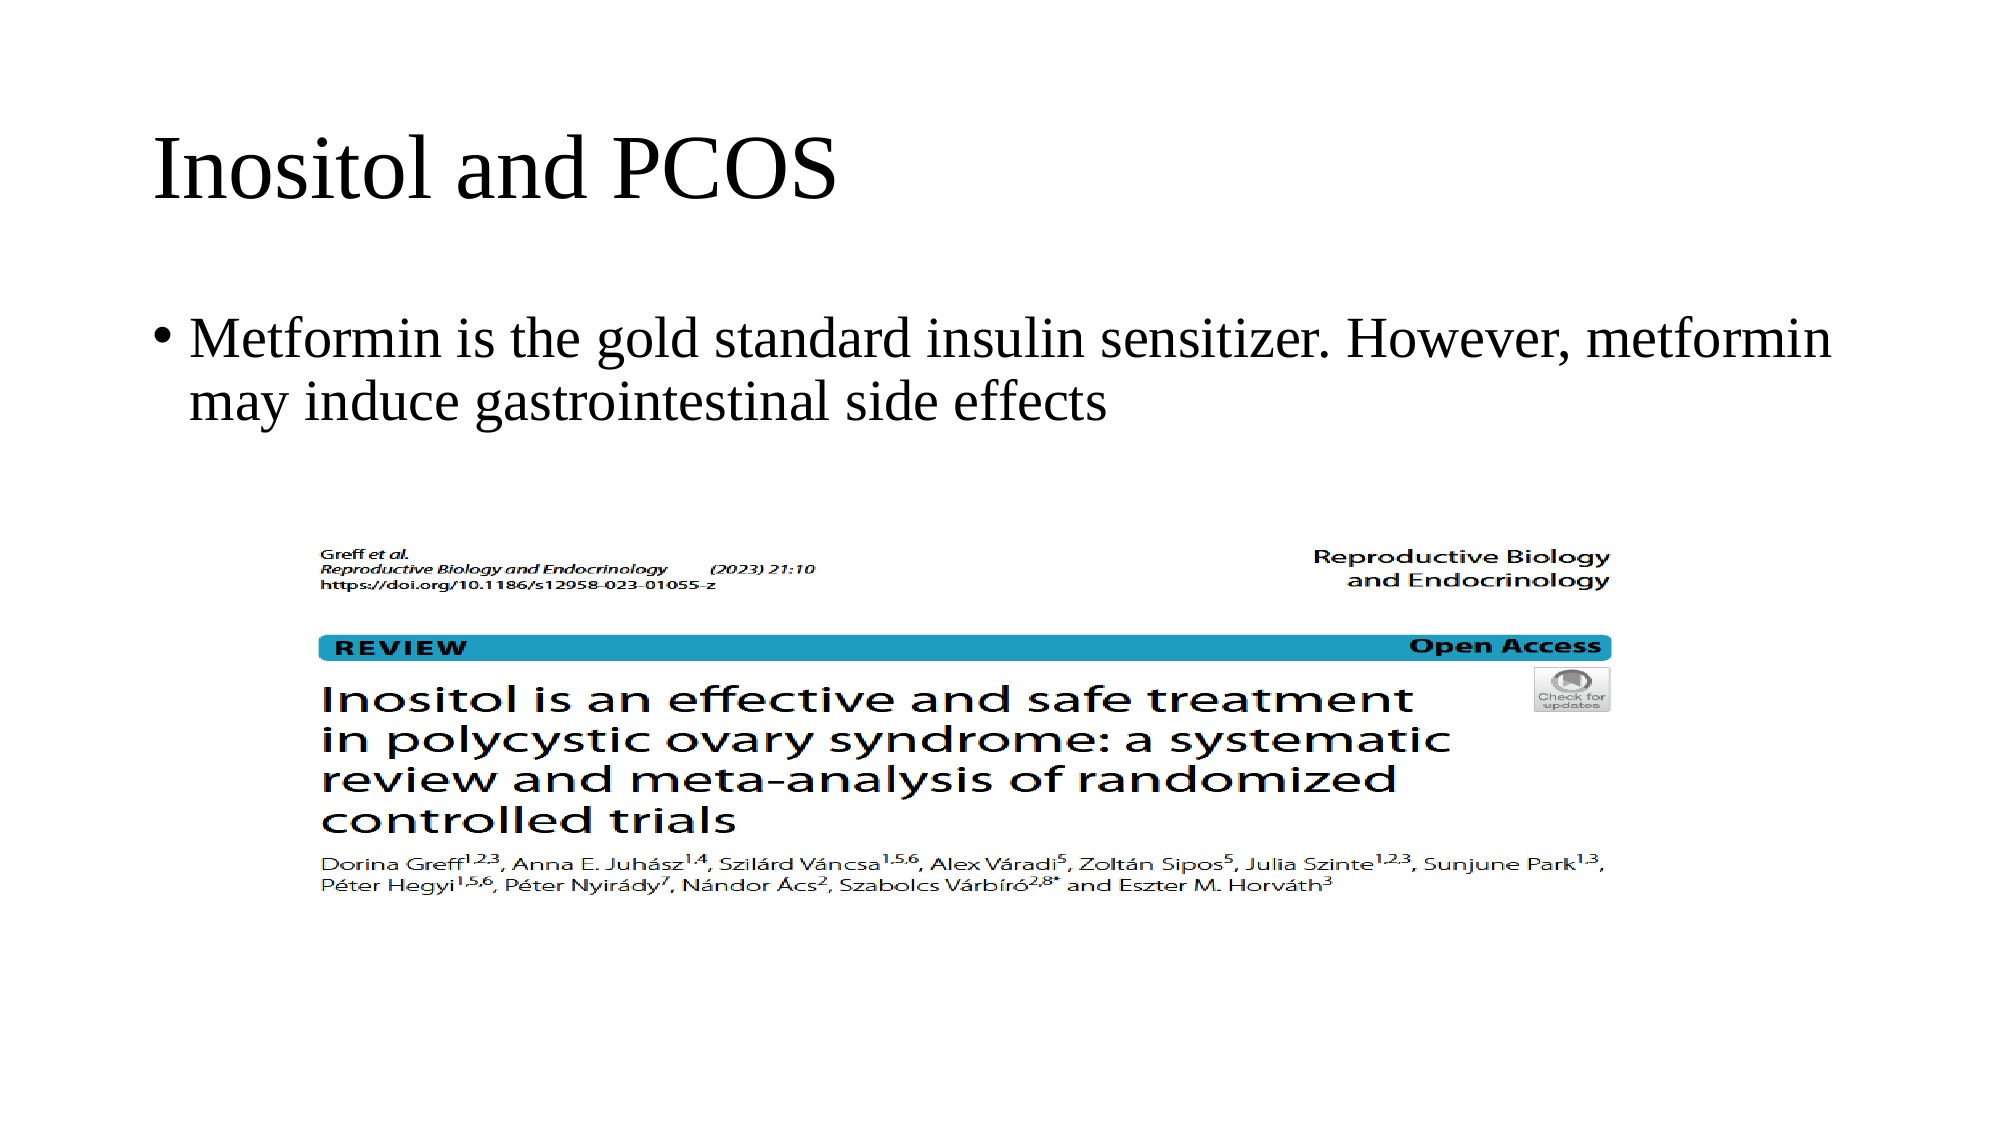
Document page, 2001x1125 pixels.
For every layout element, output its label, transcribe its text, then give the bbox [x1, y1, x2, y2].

picture [230, 521, 1666, 916]
title Inositol and PCOS [137, 59, 1863, 278]
list Metformin is the gold standard insulin sensitizer. However, metformin may induce gastrointestinal side effects [137, 299, 1863, 1014]
